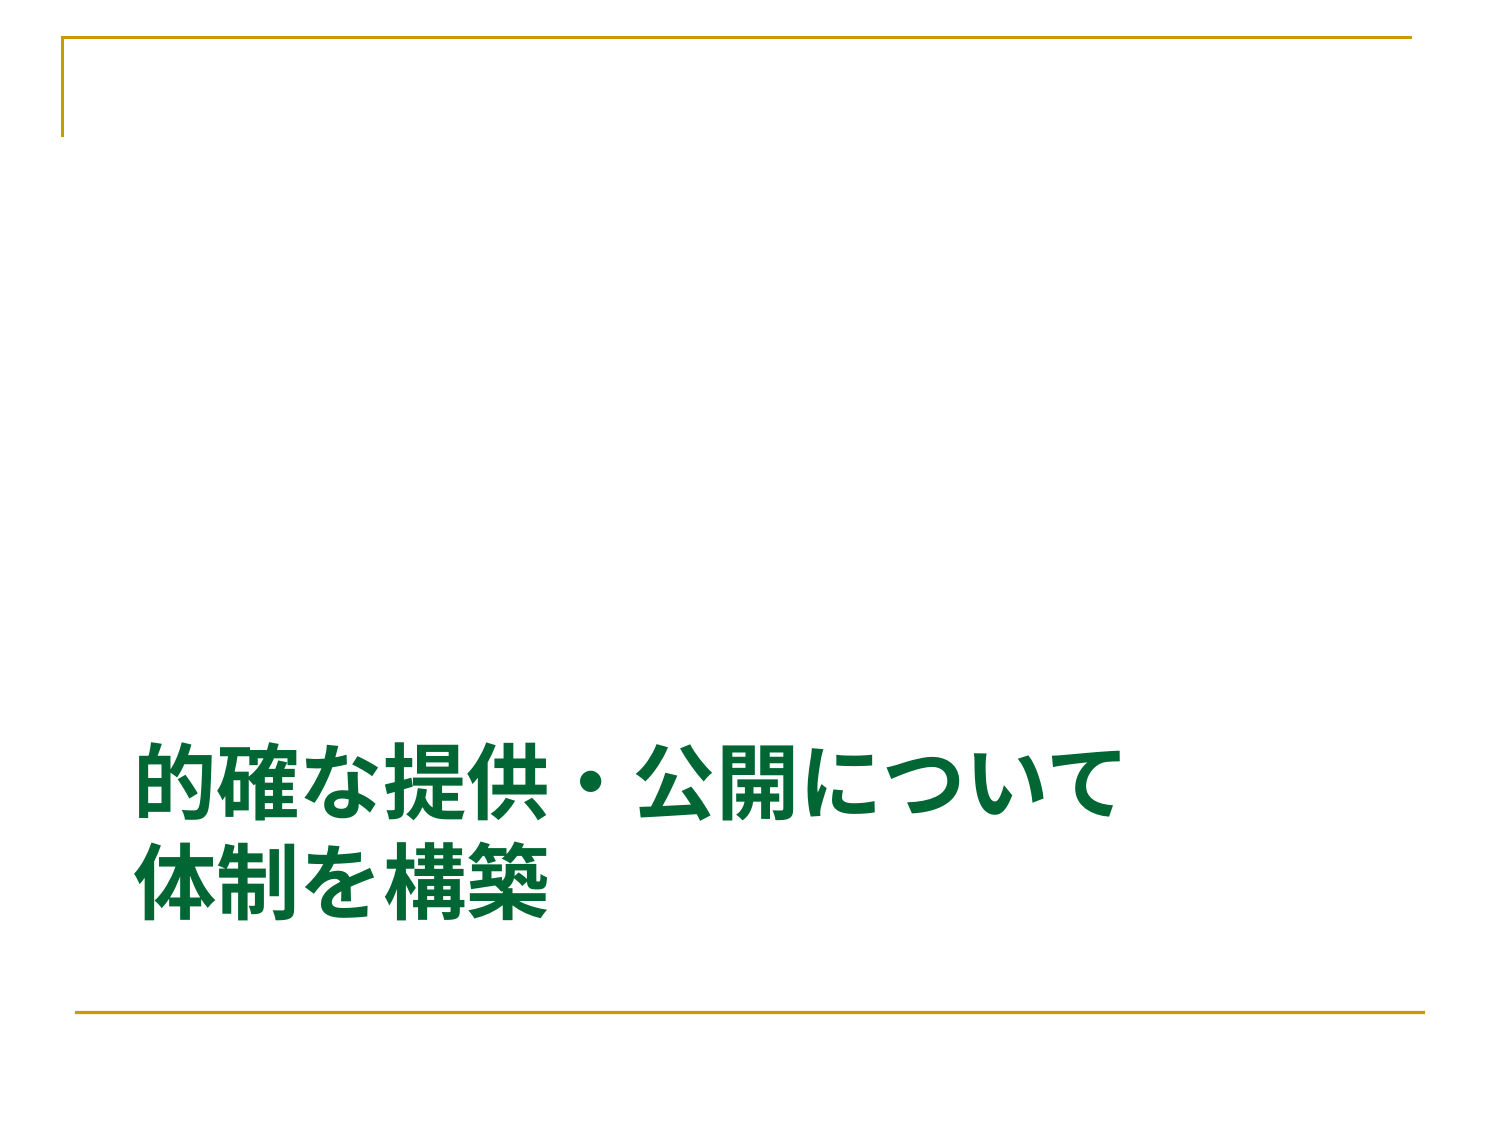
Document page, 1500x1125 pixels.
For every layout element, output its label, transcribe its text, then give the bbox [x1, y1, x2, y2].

title 的確な提供・公開について 体制を構築 [118, 722, 1394, 947]
